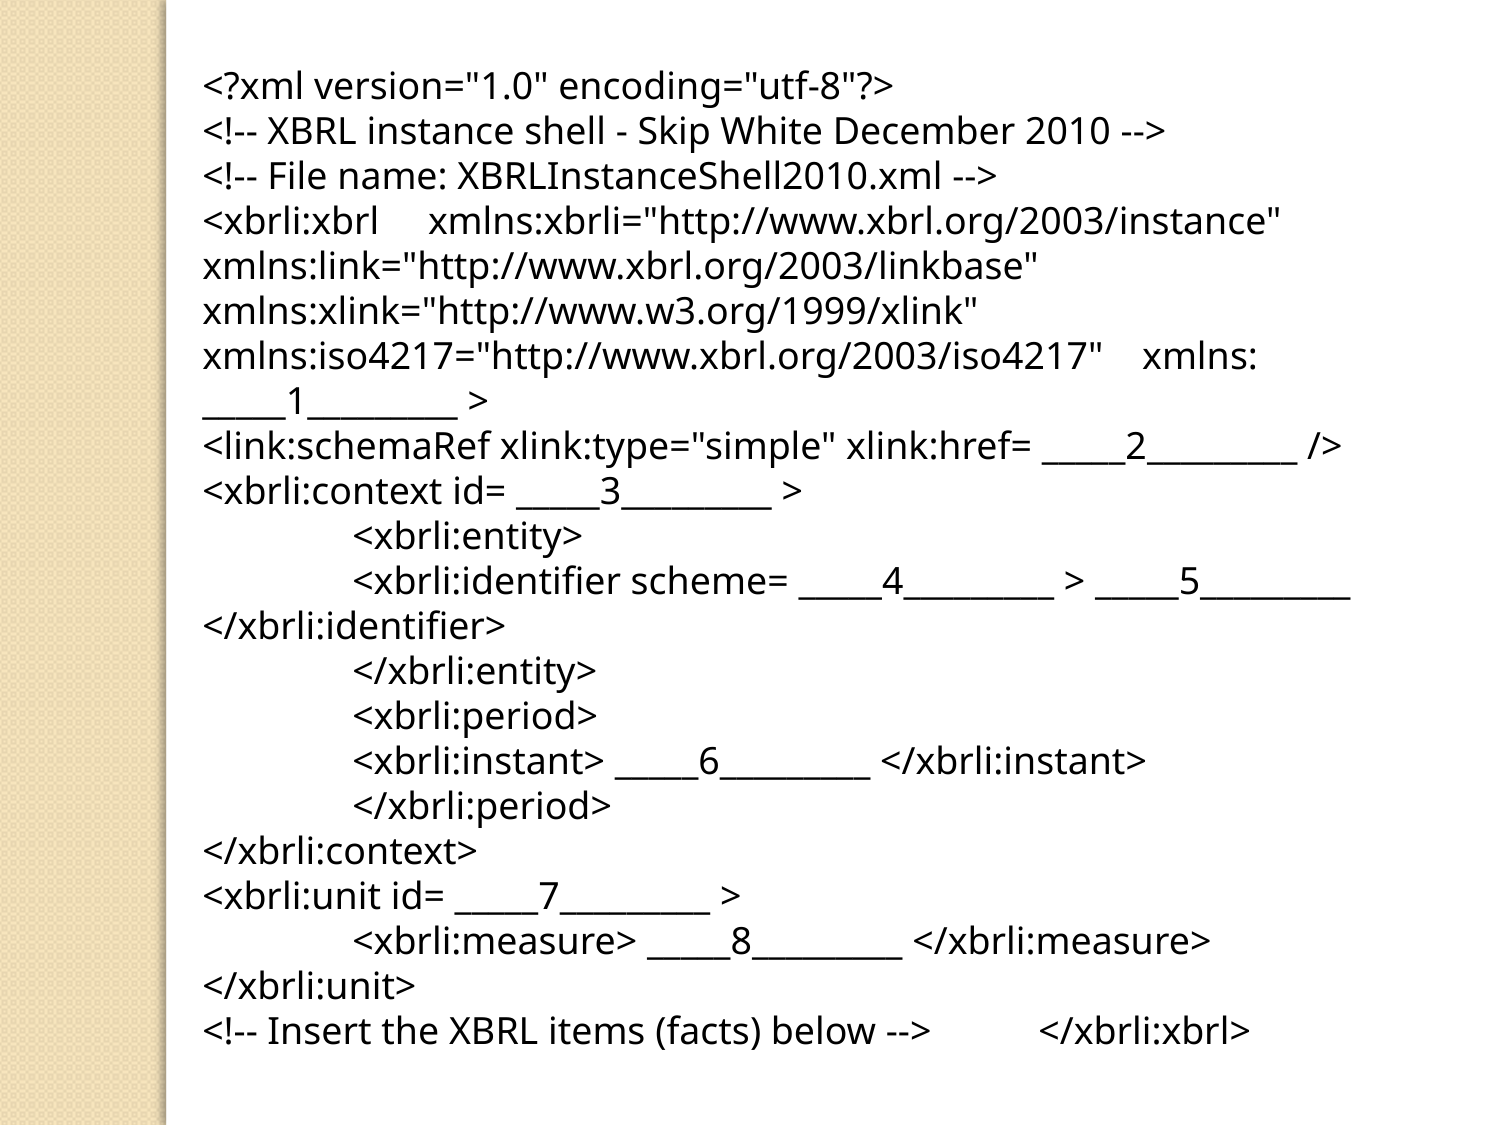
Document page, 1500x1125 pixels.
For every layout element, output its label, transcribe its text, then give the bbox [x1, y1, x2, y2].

text_box <?xml version="1.0" encoding="utf-8"?> <!-- XBRL instance shell - Skip White December 2010 --> <!-- File name: XBRLInstanceShell2010.xml --> <xbrli:xbrl xmlns:xbrli="http://www.xbrl.org/2003/instance" xmlns:link="http://www.xbrl.org/2003/linkbase" xmlns:xlink="http://www.w3.org/1999/xlink" xmlns:iso4217="http://www.xbrl.org/2003/iso4217" xmlns: _____1_________ > <link:schemaRef xlink:type="simple" xlink:href= _____2_________ /> <xbrli:context id= _____3_________ > <xbrli:entity> <xbrli:identifier scheme= _____4_________ > _____5_________ </xbrli:identifier> </xbrli:entity> <xbrli:period> <xbrli:instant> _____6_________ </xbrli:instant> </xbrli:period> </xbrli:context> <xbrli:unit id= _____7_________ > <xbrli:measure> _____8_________ </xbrli:measure> </xbrli:unit> <!-- Insert the XBRL items (facts) below --> </xbrli:xbrl> [187, 55, 1463, 1060]
